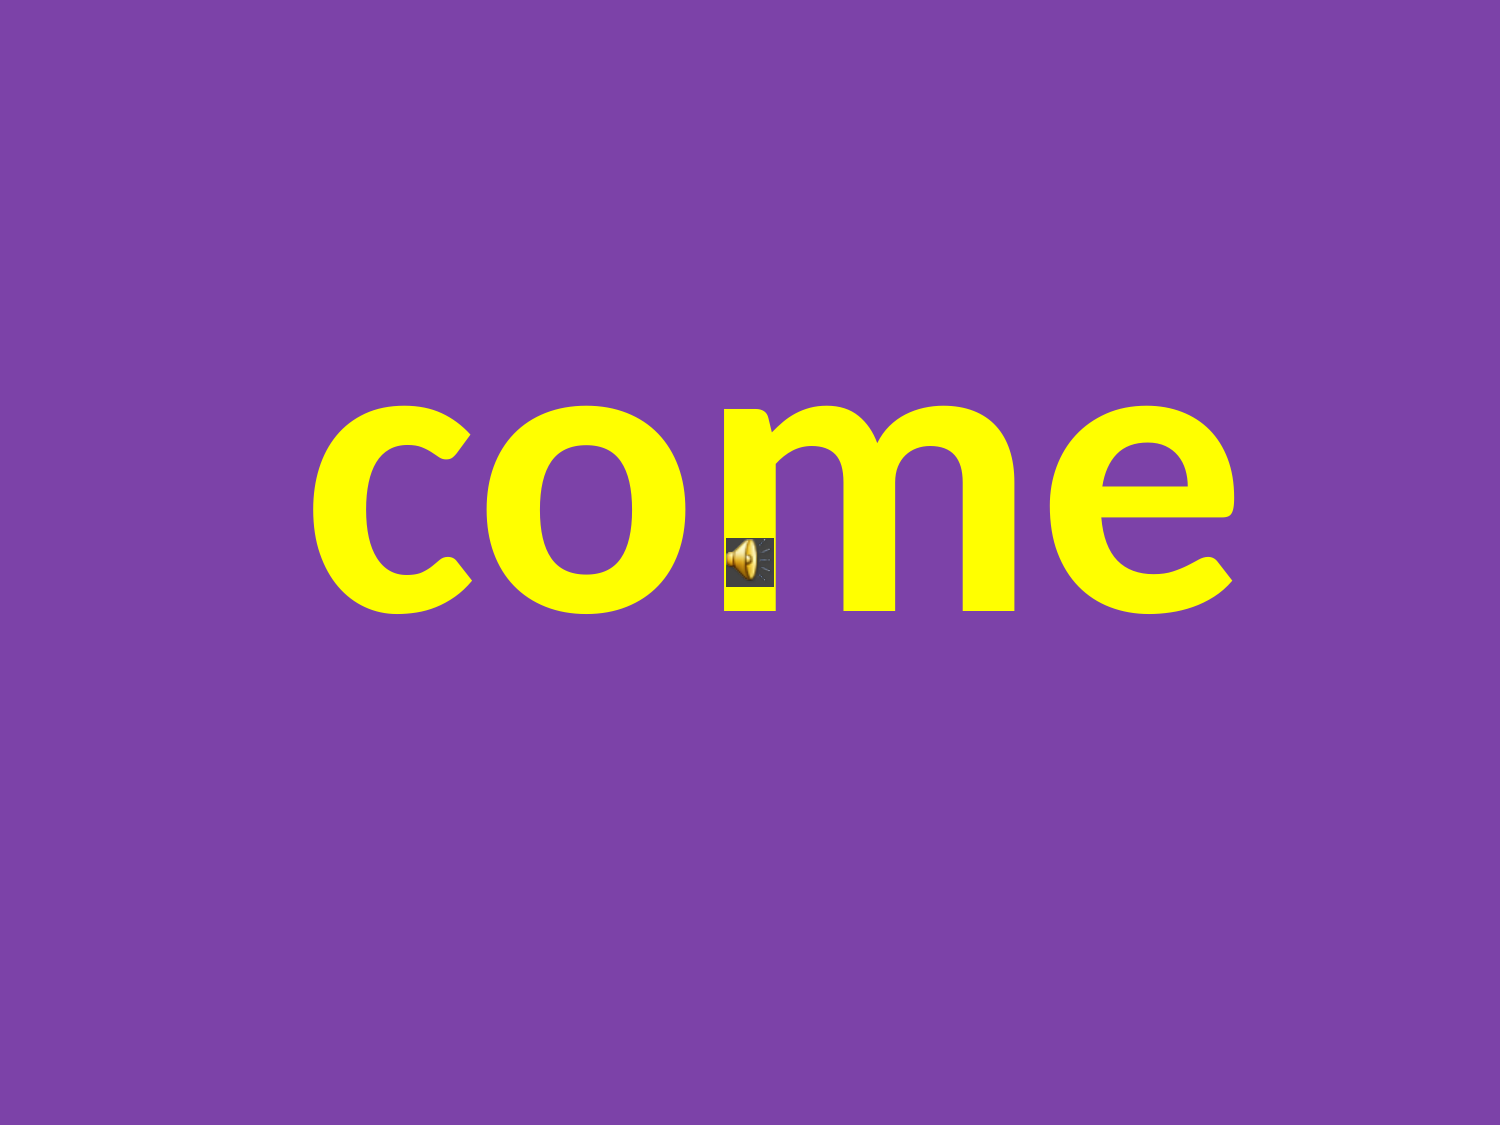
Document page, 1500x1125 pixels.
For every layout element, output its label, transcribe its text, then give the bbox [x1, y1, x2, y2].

text_box come [249, 187, 1300, 703]
picture [724, 537, 776, 588]
